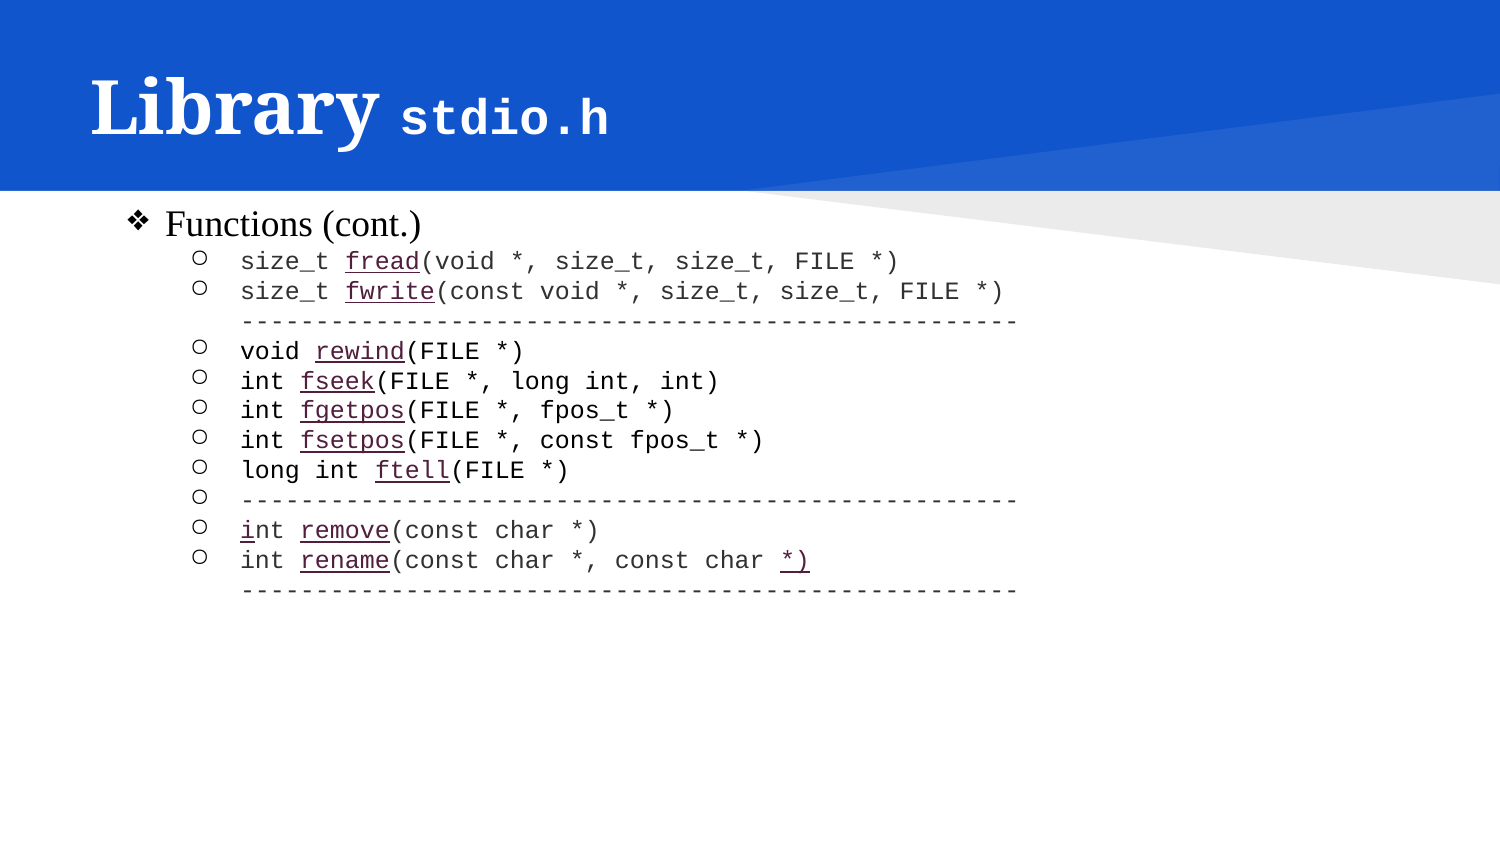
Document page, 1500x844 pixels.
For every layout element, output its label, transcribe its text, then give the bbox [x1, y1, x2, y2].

title Library stdio.h [75, 33, 1425, 175]
text_box Functions (cont.) size_t fread(void *, size_t, size_t, FILE *) size_t fwrite(const void *, size_t, size_t, FILE *) ---------------------------------------------------- void rewind(FILE *) int fseek(FILE *, long int, int) int fgetpos(FILE *, fpos_t *) int fsetpos(FILE *, const fpos_t *) long int ftell(FILE *) ---------------------------------------------------- int remove(const char *) int rename(const char *, const char *) ---------------------------------------------------- [74, 184, 1053, 805]
